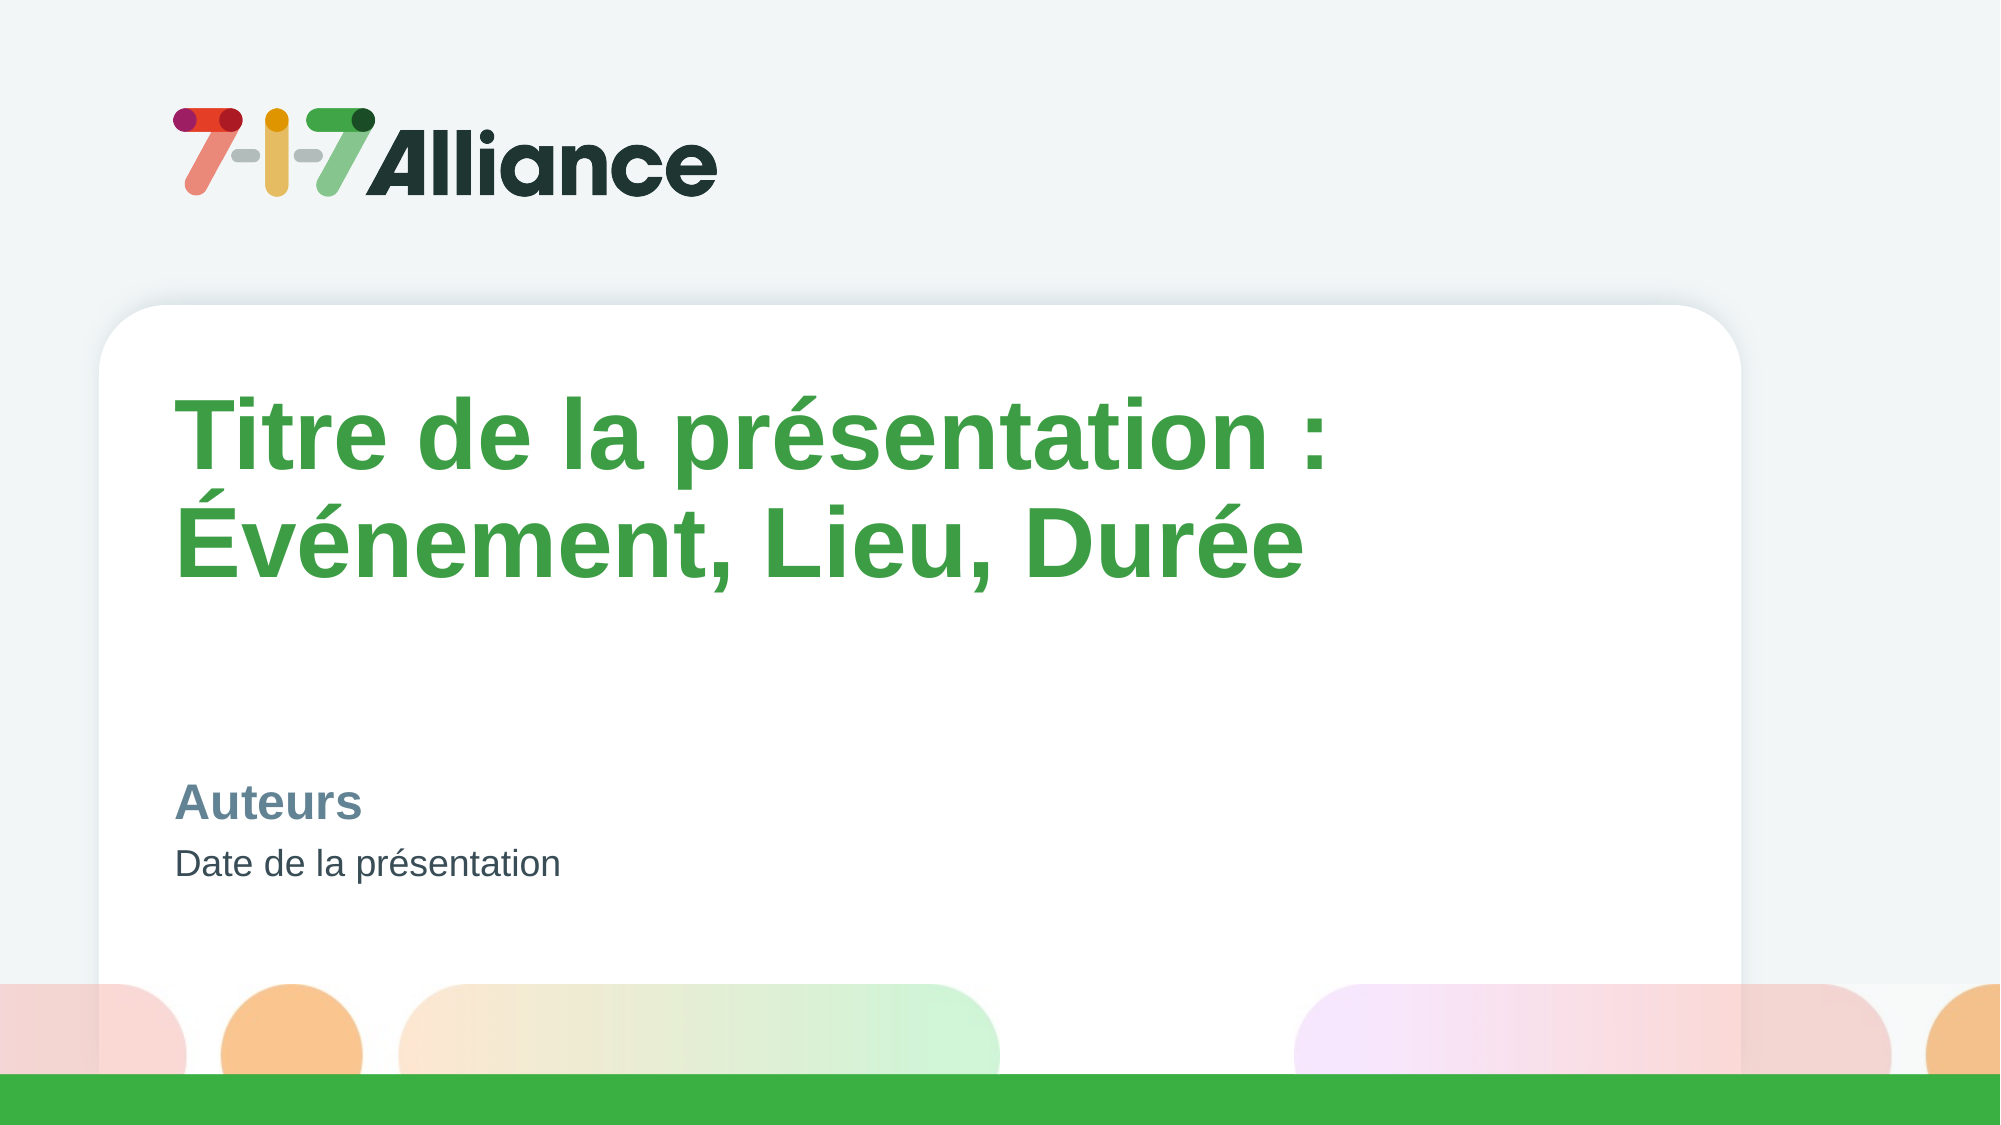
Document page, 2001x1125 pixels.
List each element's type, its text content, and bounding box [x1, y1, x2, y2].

list Auteurs [174, 741, 1660, 831]
list Date de la présentation [174, 844, 1675, 937]
picture [173, 108, 717, 197]
list Titre de la présentation : Événement, Lieu, Durée [174, 383, 1679, 693]
